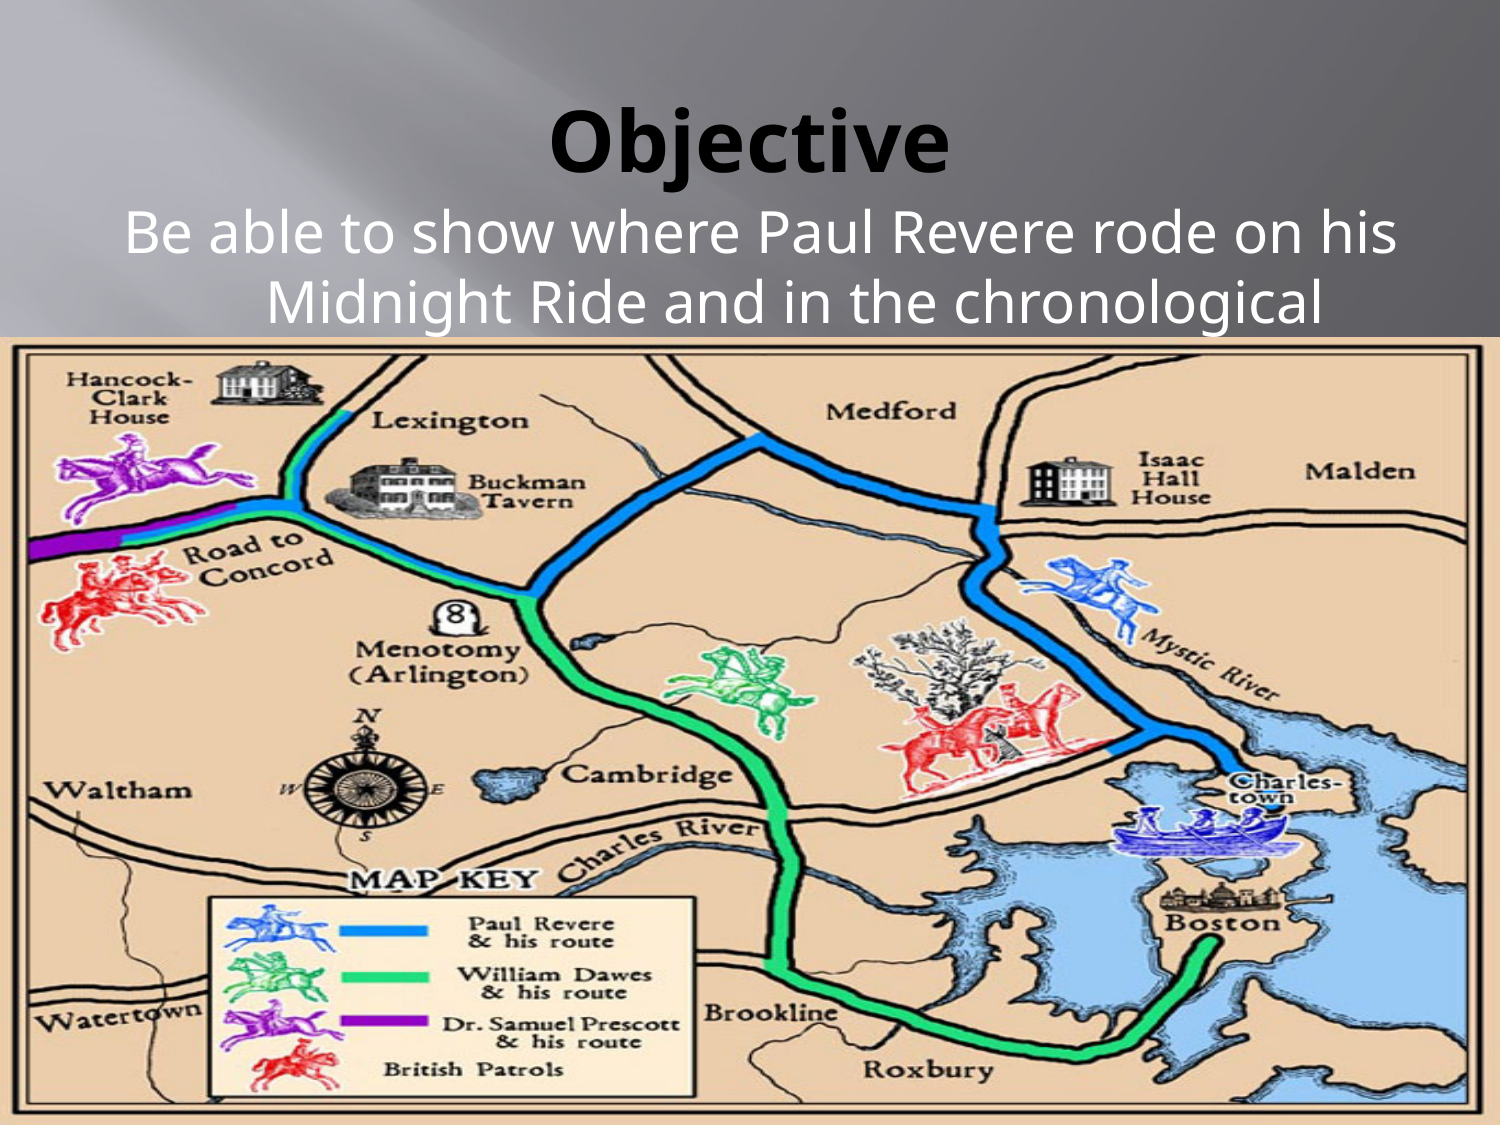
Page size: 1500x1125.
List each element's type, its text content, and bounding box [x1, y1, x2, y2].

picture [0, 337, 1500, 1125]
list Be able to show where Paul Revere rode on his Midnight Ride and in the chronological order. [75, 187, 1425, 337]
title Objective [75, 45, 1425, 187]
